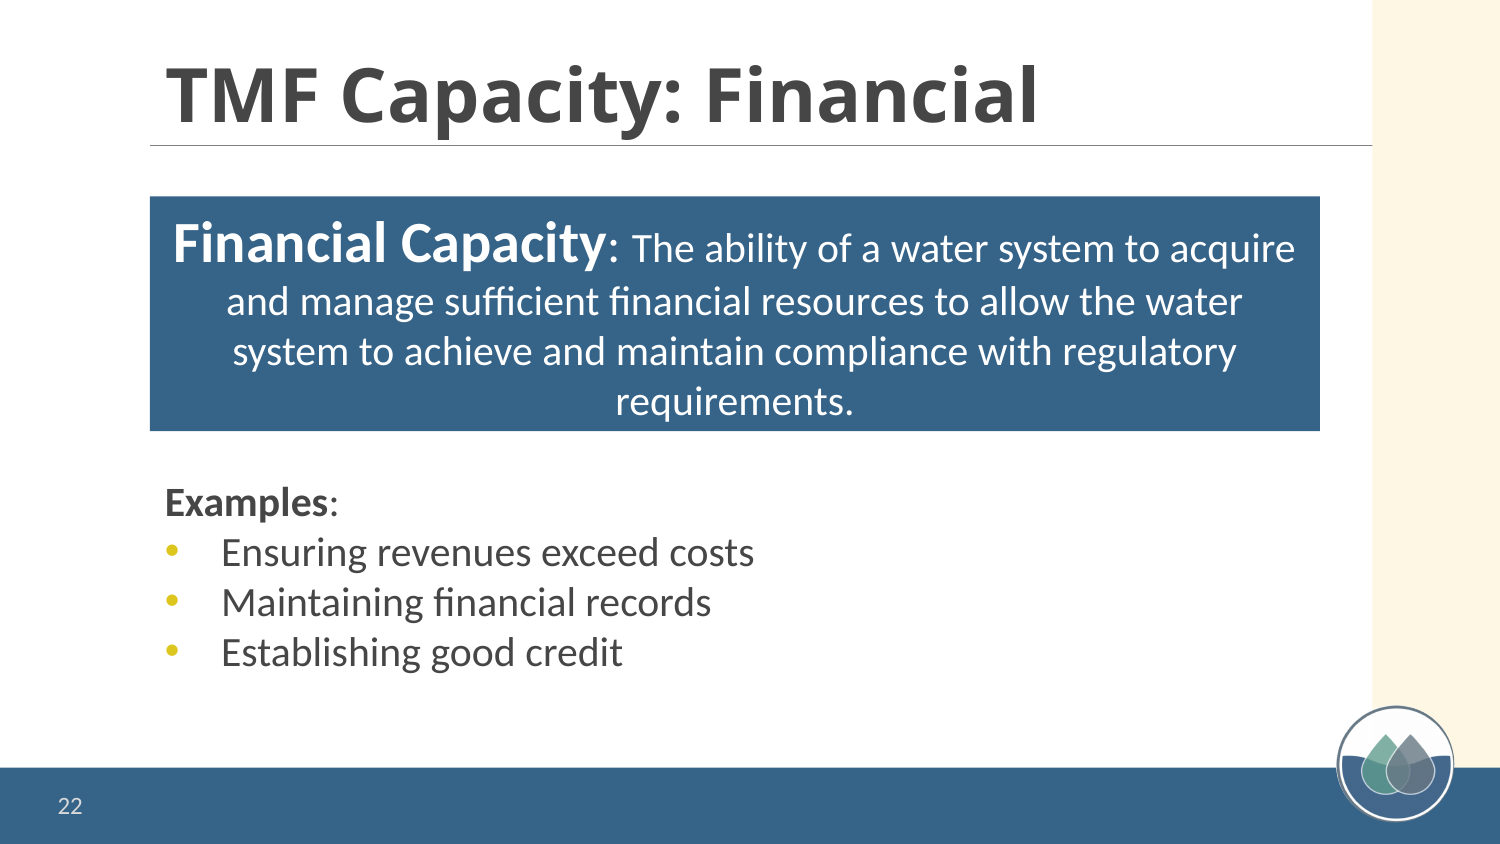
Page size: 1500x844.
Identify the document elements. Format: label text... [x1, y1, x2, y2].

text_box Examples: Ensuring revenues exceed costs Maintaining financial records Establishing good credit [149, 467, 1320, 683]
title TMF Capacity: Financial [150, 21, 1373, 146]
slide_number 22 [16, 782, 124, 828]
text_box Financial Capacity: The ability of a water system to acquire and manage sufficient financial resources to allow the water system to achieve and maintain compliance with regulatory requirements. [149, 196, 1320, 432]
